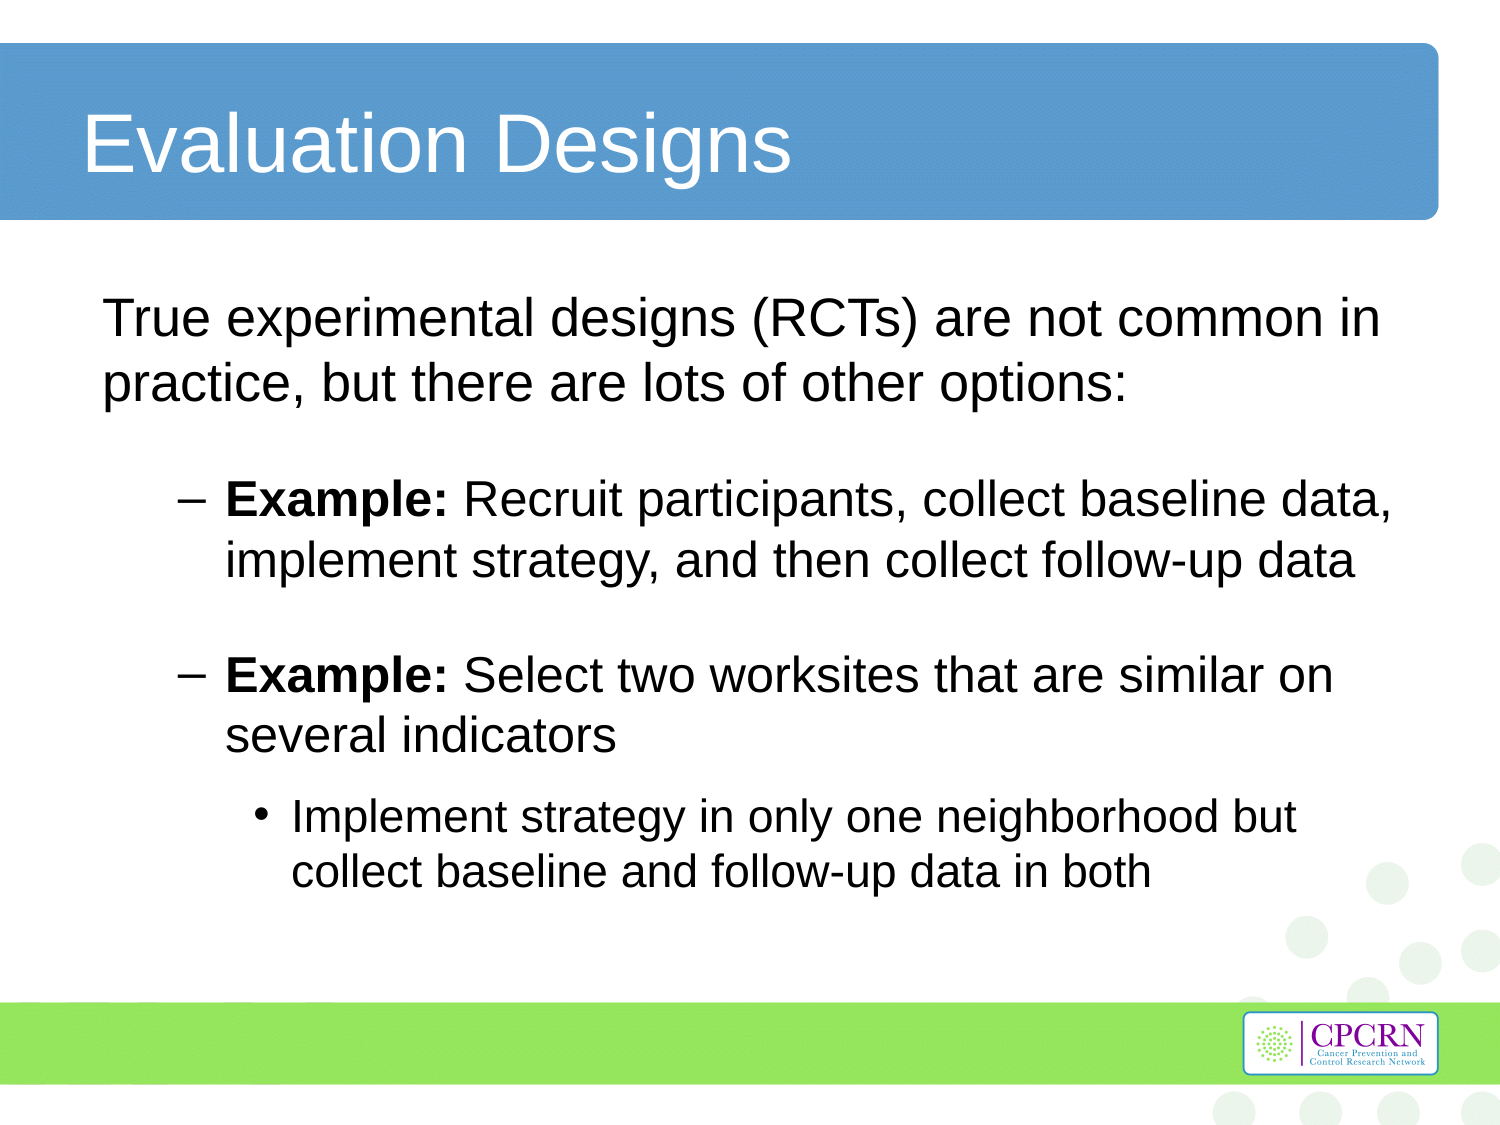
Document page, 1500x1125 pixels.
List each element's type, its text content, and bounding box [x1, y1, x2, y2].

picture [0, 0, 1500, 1125]
title Evaluation Designs [66, 45, 1500, 233]
list True experimental designs (RCTs) are not common in practice, but there are lots of other options: Example: Recruit participants, collect baseline data, implement strategy, and then collect follow-up data Example: Select two worksites that are similar on several indicators Implement strategy in only one neighborhood but collect baseline and follow-up data in both [87, 275, 1413, 988]
